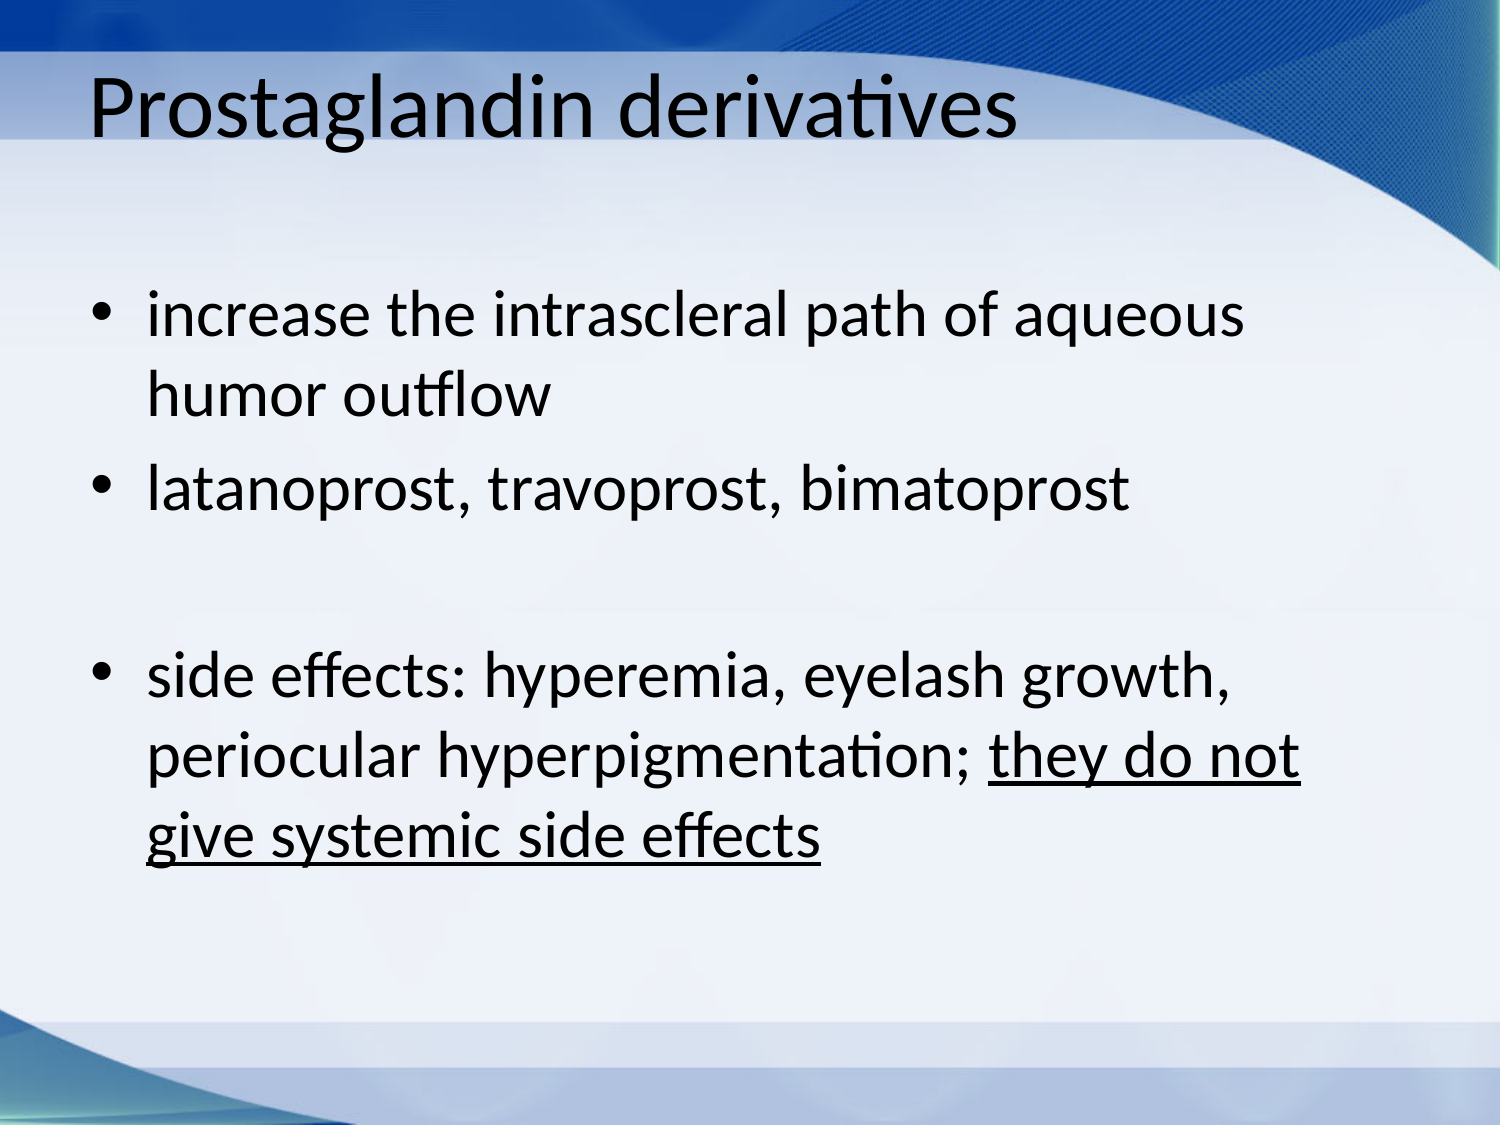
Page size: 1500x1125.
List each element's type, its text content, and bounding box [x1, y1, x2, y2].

title Prostaglandin derivatives [73, 7, 1424, 195]
picture [0, 0, 1500, 1125]
list increase the intrascleral path of aqueous humor outflow latanoprost, travoprost, bimatoprost side effects: hyperemia, eyelash growth, periocular hyperpigmentation; they do not give systemic side effects [75, 262, 1425, 1005]
